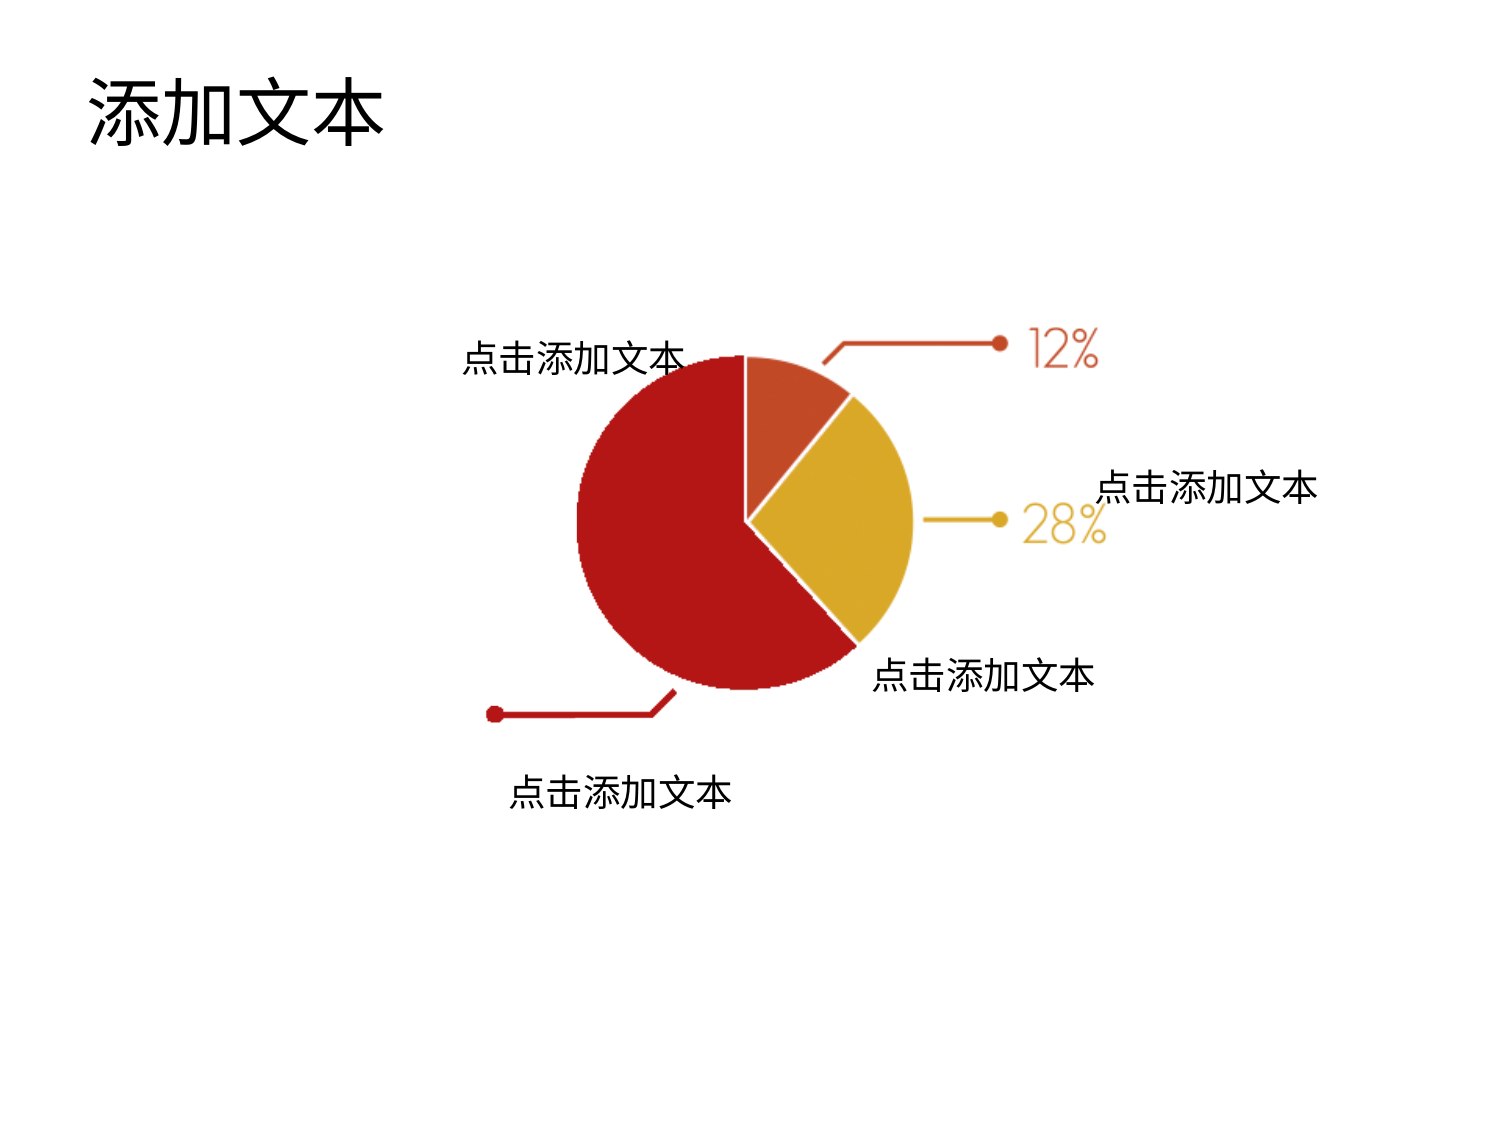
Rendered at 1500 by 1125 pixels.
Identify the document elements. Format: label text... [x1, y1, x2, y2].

text_box 点击添加文本 [856, 644, 1112, 705]
text_box 点击添加文本 [446, 328, 702, 388]
text_box 点击添加文本 [1079, 456, 1335, 517]
text_box 点击添加文本 [493, 761, 749, 822]
text_box 添加文本 [72, 58, 402, 164]
picture [0, 0, 1500, 1125]
